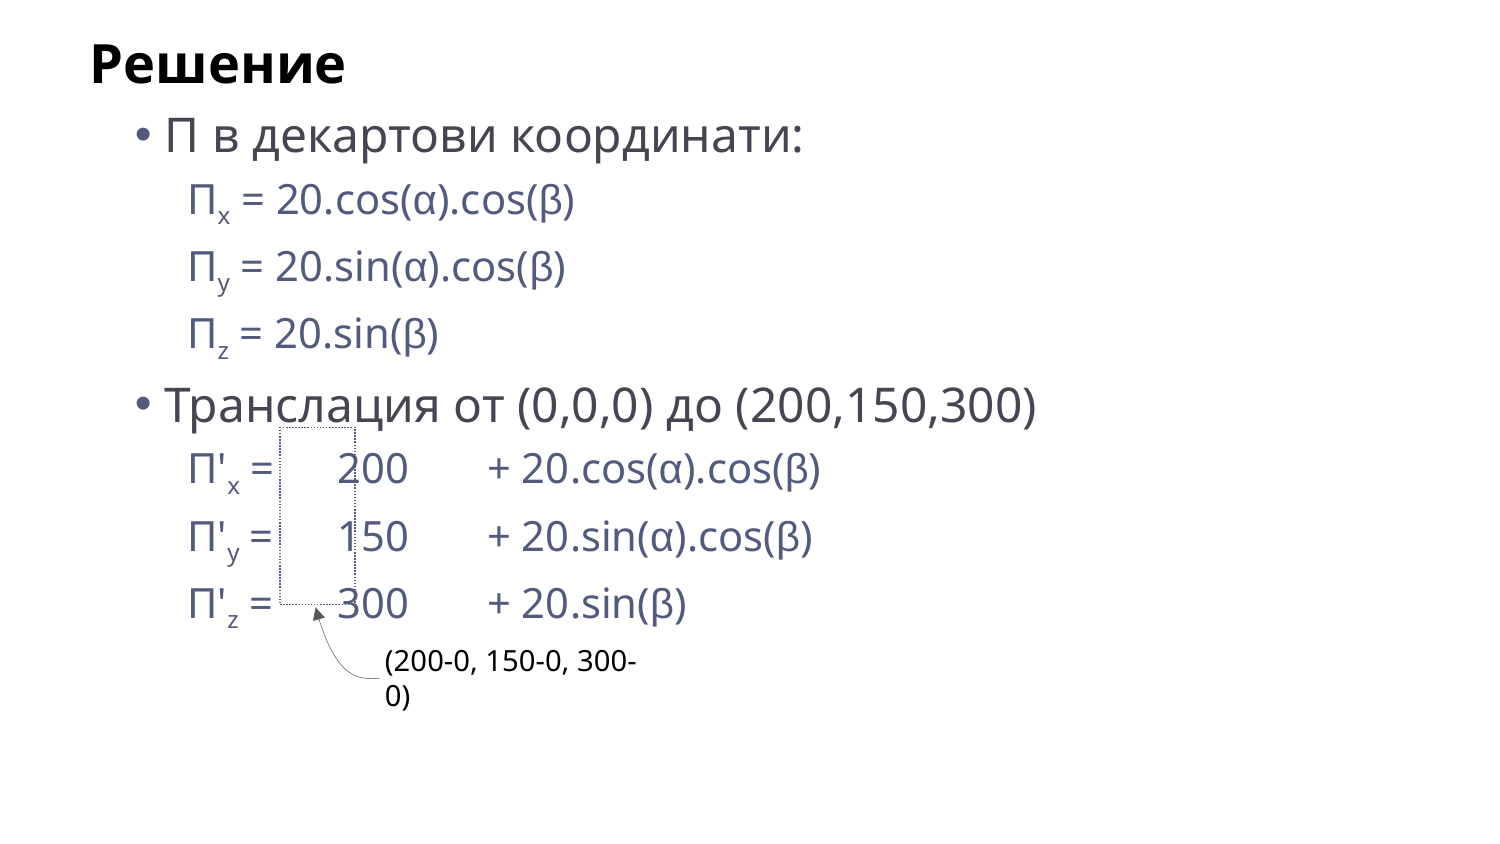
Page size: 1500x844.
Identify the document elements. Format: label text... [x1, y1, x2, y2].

text_box [313, 607, 380, 681]
list Решение П в декартови координати: Пx = 20.cos(α).cos(β) Пy = 20.sin(α).cos(β) Пz = 20.sin(β) Транслация от (0,0,0) до (200,150,300) П'x = 200 + 20.cos(α).cos(β) П'y = 150 + 20.sin(α).cos(β) П'z = 300 + 20.sin(β) [75, 21, 1475, 835]
text_box (200-0, 150-0, 300-0) [369, 645, 668, 708]
